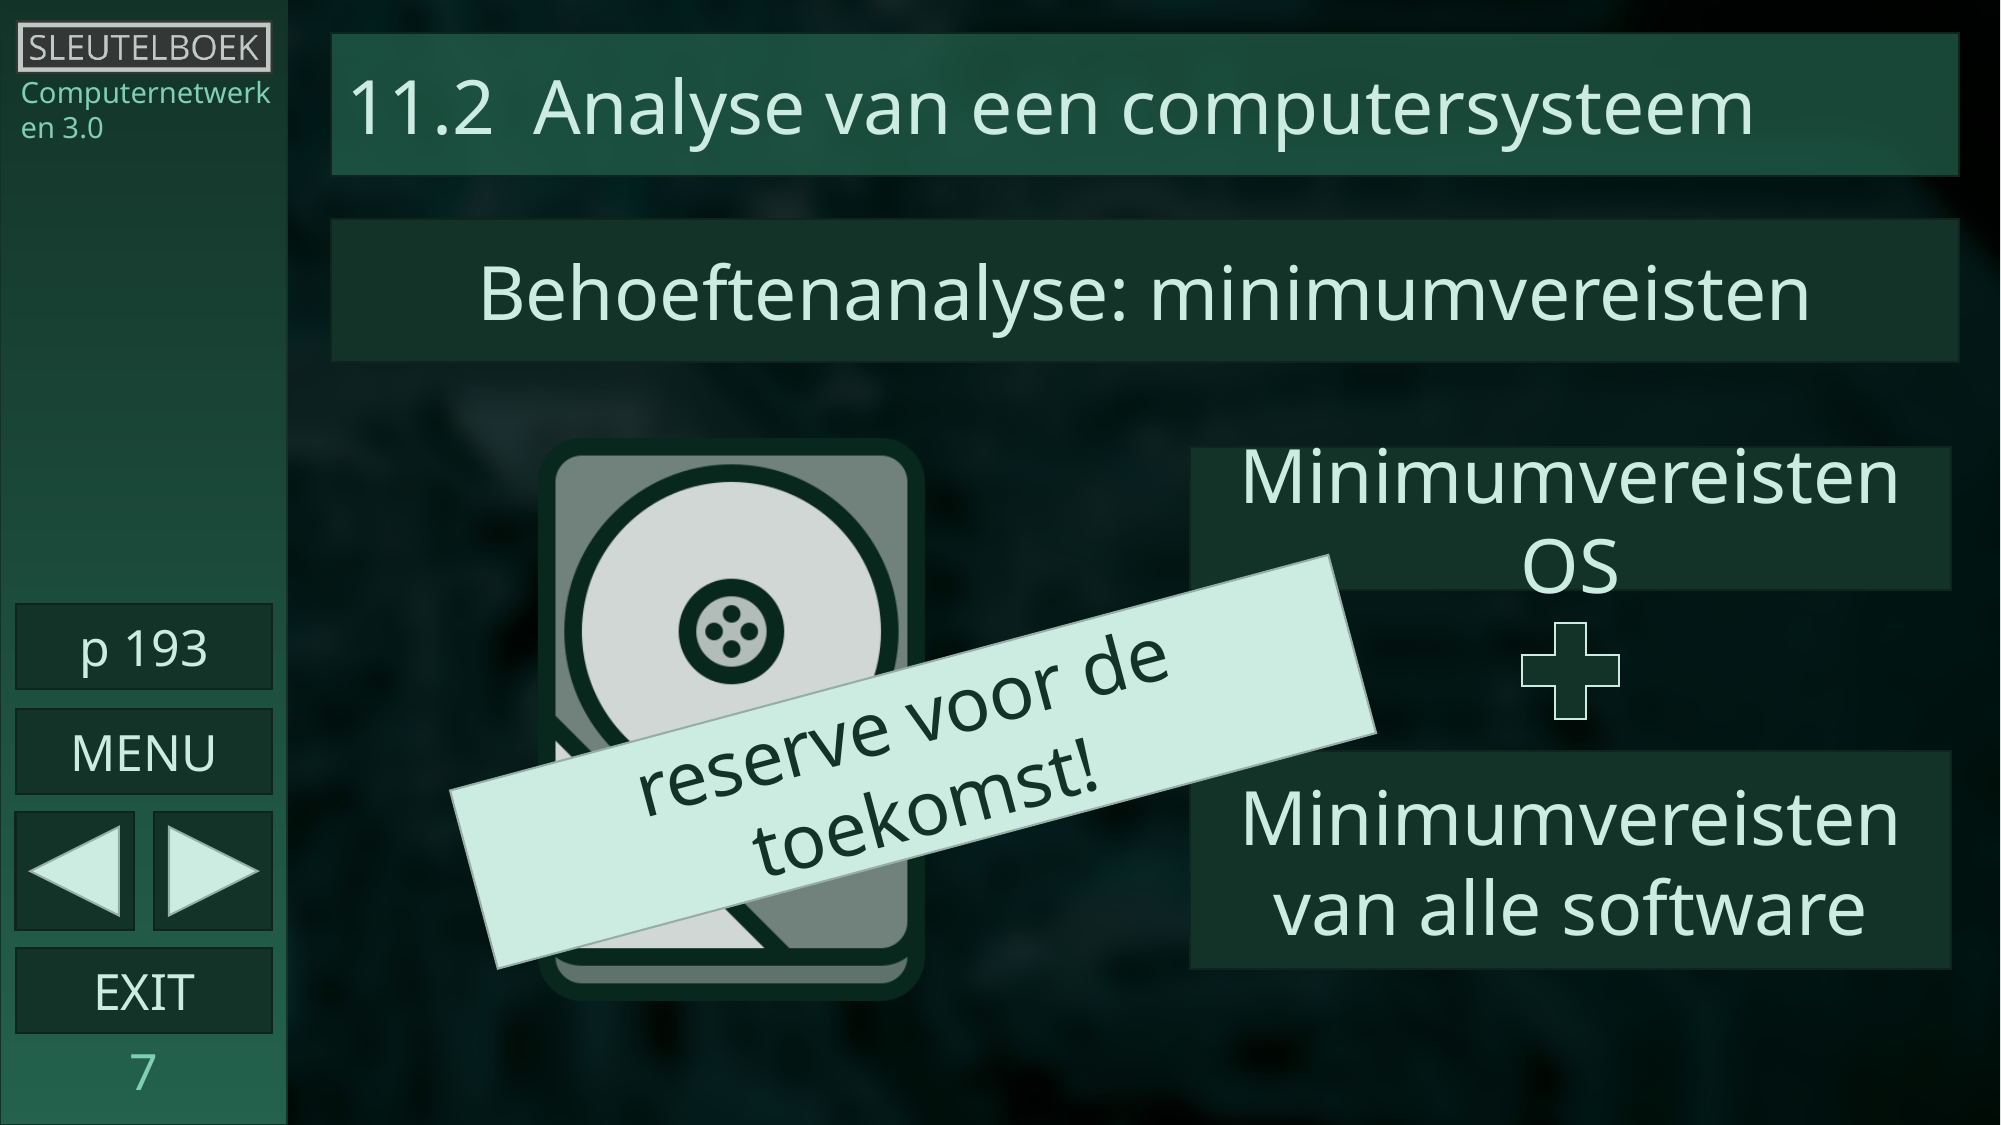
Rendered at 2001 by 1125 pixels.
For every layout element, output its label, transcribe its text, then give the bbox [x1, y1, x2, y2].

text_box Minimumvereisten van alle software [1189, 750, 1952, 970]
text_box p 193 [15, 603, 273, 690]
text_box Computernetwerken 3.0 [5, 67, 288, 153]
picture [288, 0, 2001, 1125]
text_box Behoeftenanalyse: minimumvereisten [330, 218, 1960, 363]
text_box reserve voor de toekomst! [1013, 553, 1378, 832]
text_box 11.2 Analyse van een computersysteem [330, 32, 1960, 177]
slide_number 7 [16, 1044, 273, 1105]
text_box Minimumvereisten OS [1189, 446, 1952, 591]
text_box MENU [15, 708, 273, 795]
text_box [1521, 622, 1620, 720]
